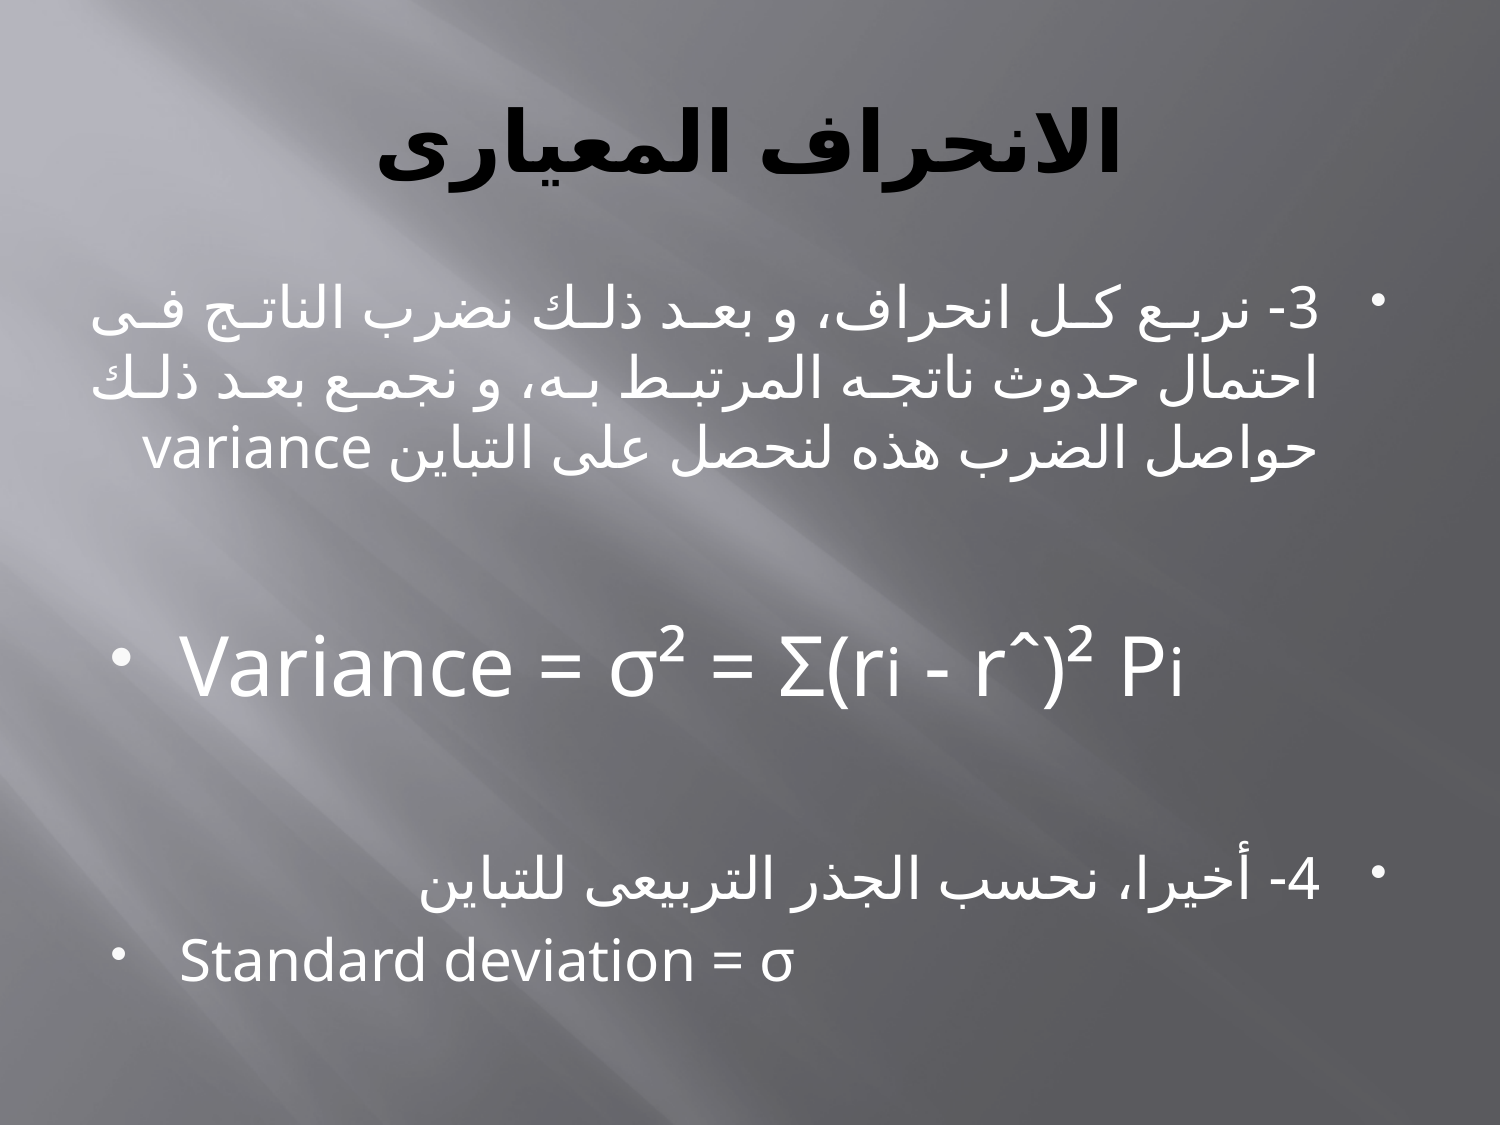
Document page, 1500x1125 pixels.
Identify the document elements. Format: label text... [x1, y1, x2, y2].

list 3- نربع كل انحراف، و بعد ذلك نضرب الناتج فى احتمال حدوث ناتجه المرتبط به، و نجمع بعد ذلك حواصل الضرب هذه لنحصل على التباين variance Variance = σ² = Σ(ri - rˆ)² Pi 4- أخيرا، نحسب الجذر التربيعى للتباين Standard deviation = σ [75, 262, 1425, 1035]
title الانحراف المعيارى [75, 45, 1425, 233]
